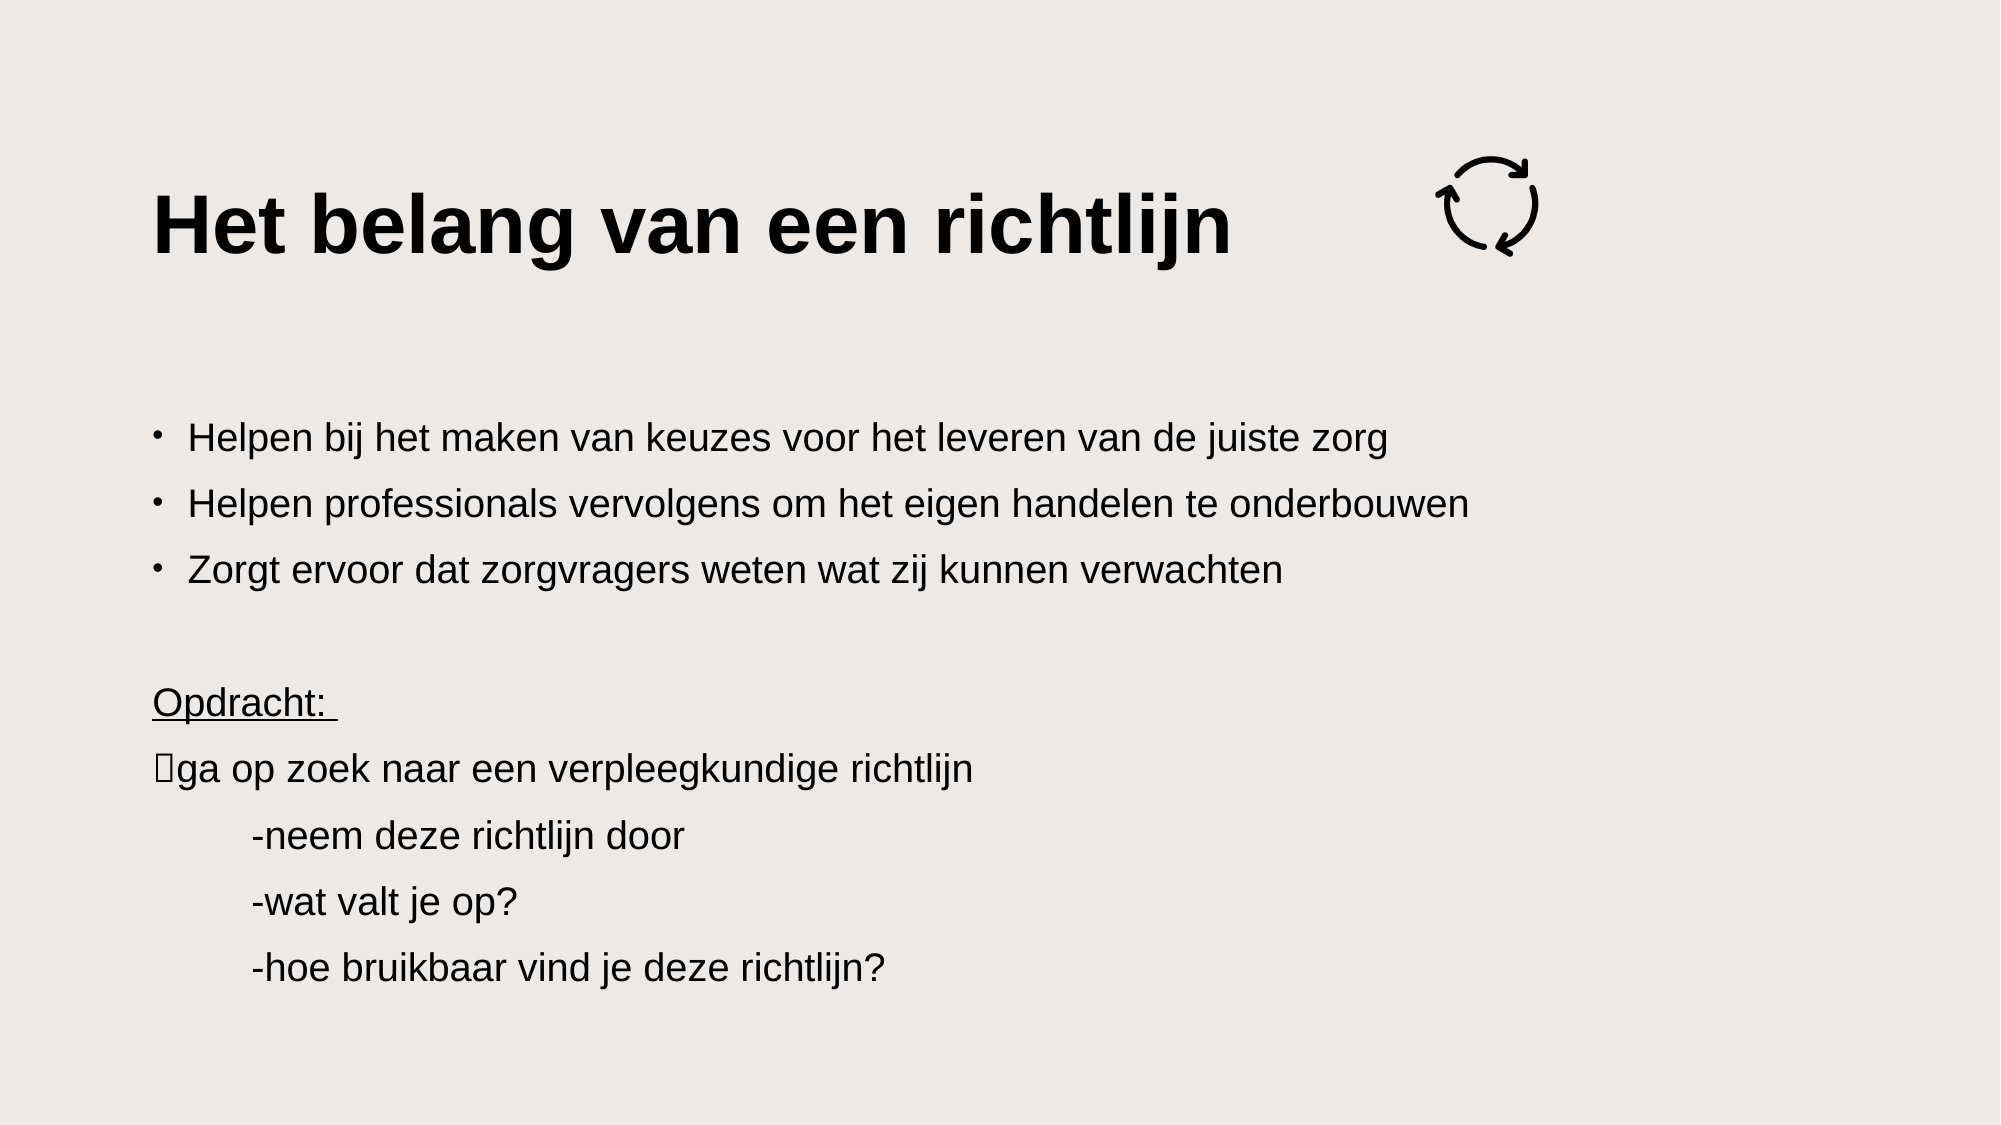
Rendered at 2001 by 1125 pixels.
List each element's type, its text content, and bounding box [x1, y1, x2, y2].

list Helpen bij het maken van keuzes voor het leveren van de juiste zorg Helpen professionals vervolgens om het eigen handelen te onderbouwen Zorgt ervoor dat zorgvragers weten wat zij kunnen verwachten Opdracht: ga op zoek naar een verpleegkundige richtlijn -neem deze richtlijn door -wat valt je op? -hoe bruikbaar vind je deze richtlijn? [137, 399, 1863, 1099]
picture [1413, 129, 1564, 280]
title Het belang van een richtlijn [137, 95, 1863, 280]
